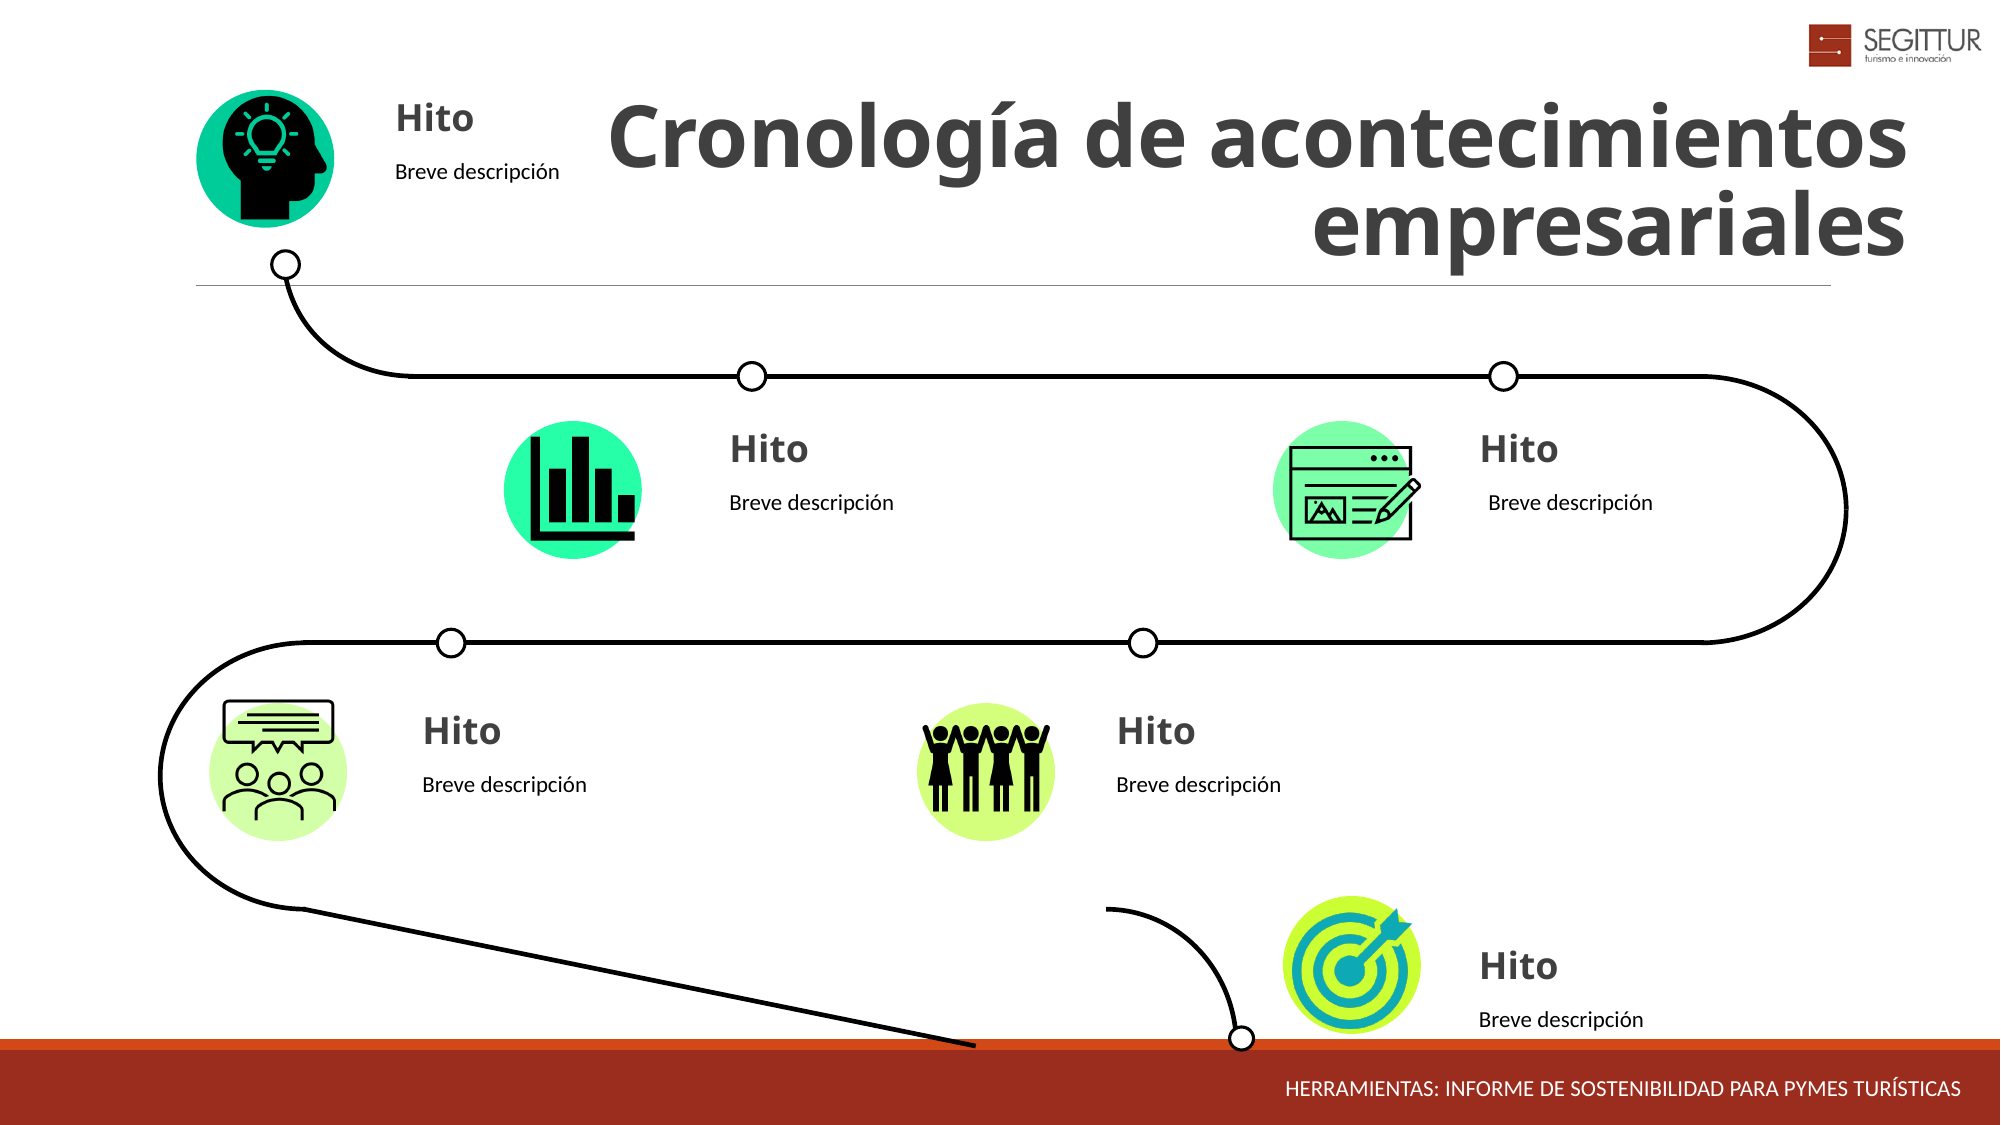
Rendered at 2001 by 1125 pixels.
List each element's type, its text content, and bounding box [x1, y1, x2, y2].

picture [1278, 895, 1426, 1043]
title Cronología de acontecimientos empresariales [590, 80, 1923, 281]
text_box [159, 238, 1847, 1125]
text_box HERRAMIENTAS: INFORME DE SOSTENIBILIDAD PARA PYMES TURÍSTICAS [1855, 1066, 2000, 1109]
picture [912, 694, 1060, 842]
picture [508, 415, 656, 563]
picture [1790, 0, 2000, 92]
picture [204, 687, 351, 834]
picture [201, 87, 348, 235]
list Hito [395, 86, 590, 136]
picture [1282, 419, 1430, 567]
list Breve descripción [395, 152, 590, 236]
